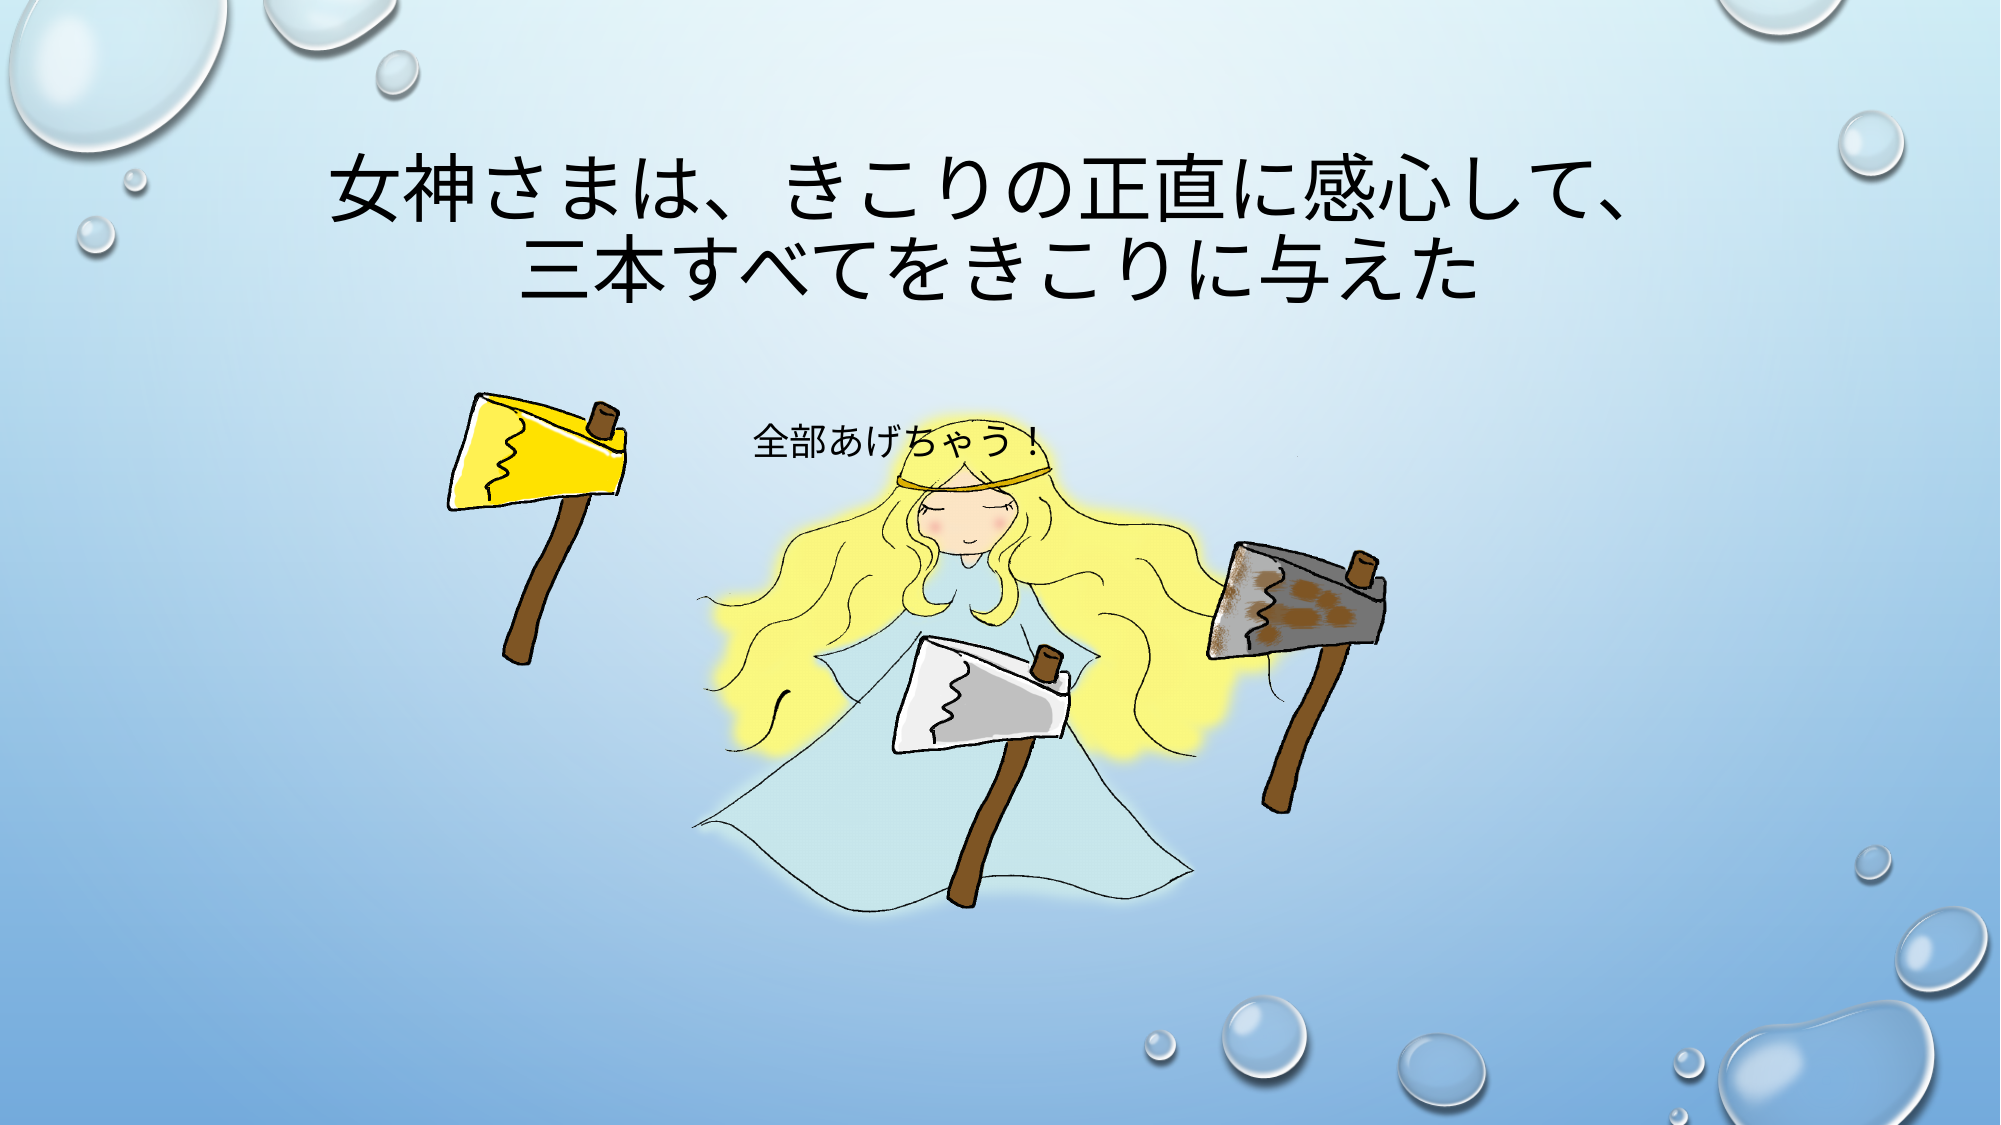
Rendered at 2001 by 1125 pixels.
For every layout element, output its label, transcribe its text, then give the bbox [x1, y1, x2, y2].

picture [0, 0, 2000, 1125]
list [673, 387, 1327, 951]
title 女神さまは、きこりの正直に感心して、 三本すべてをきこりに与えた [149, 101, 1851, 364]
